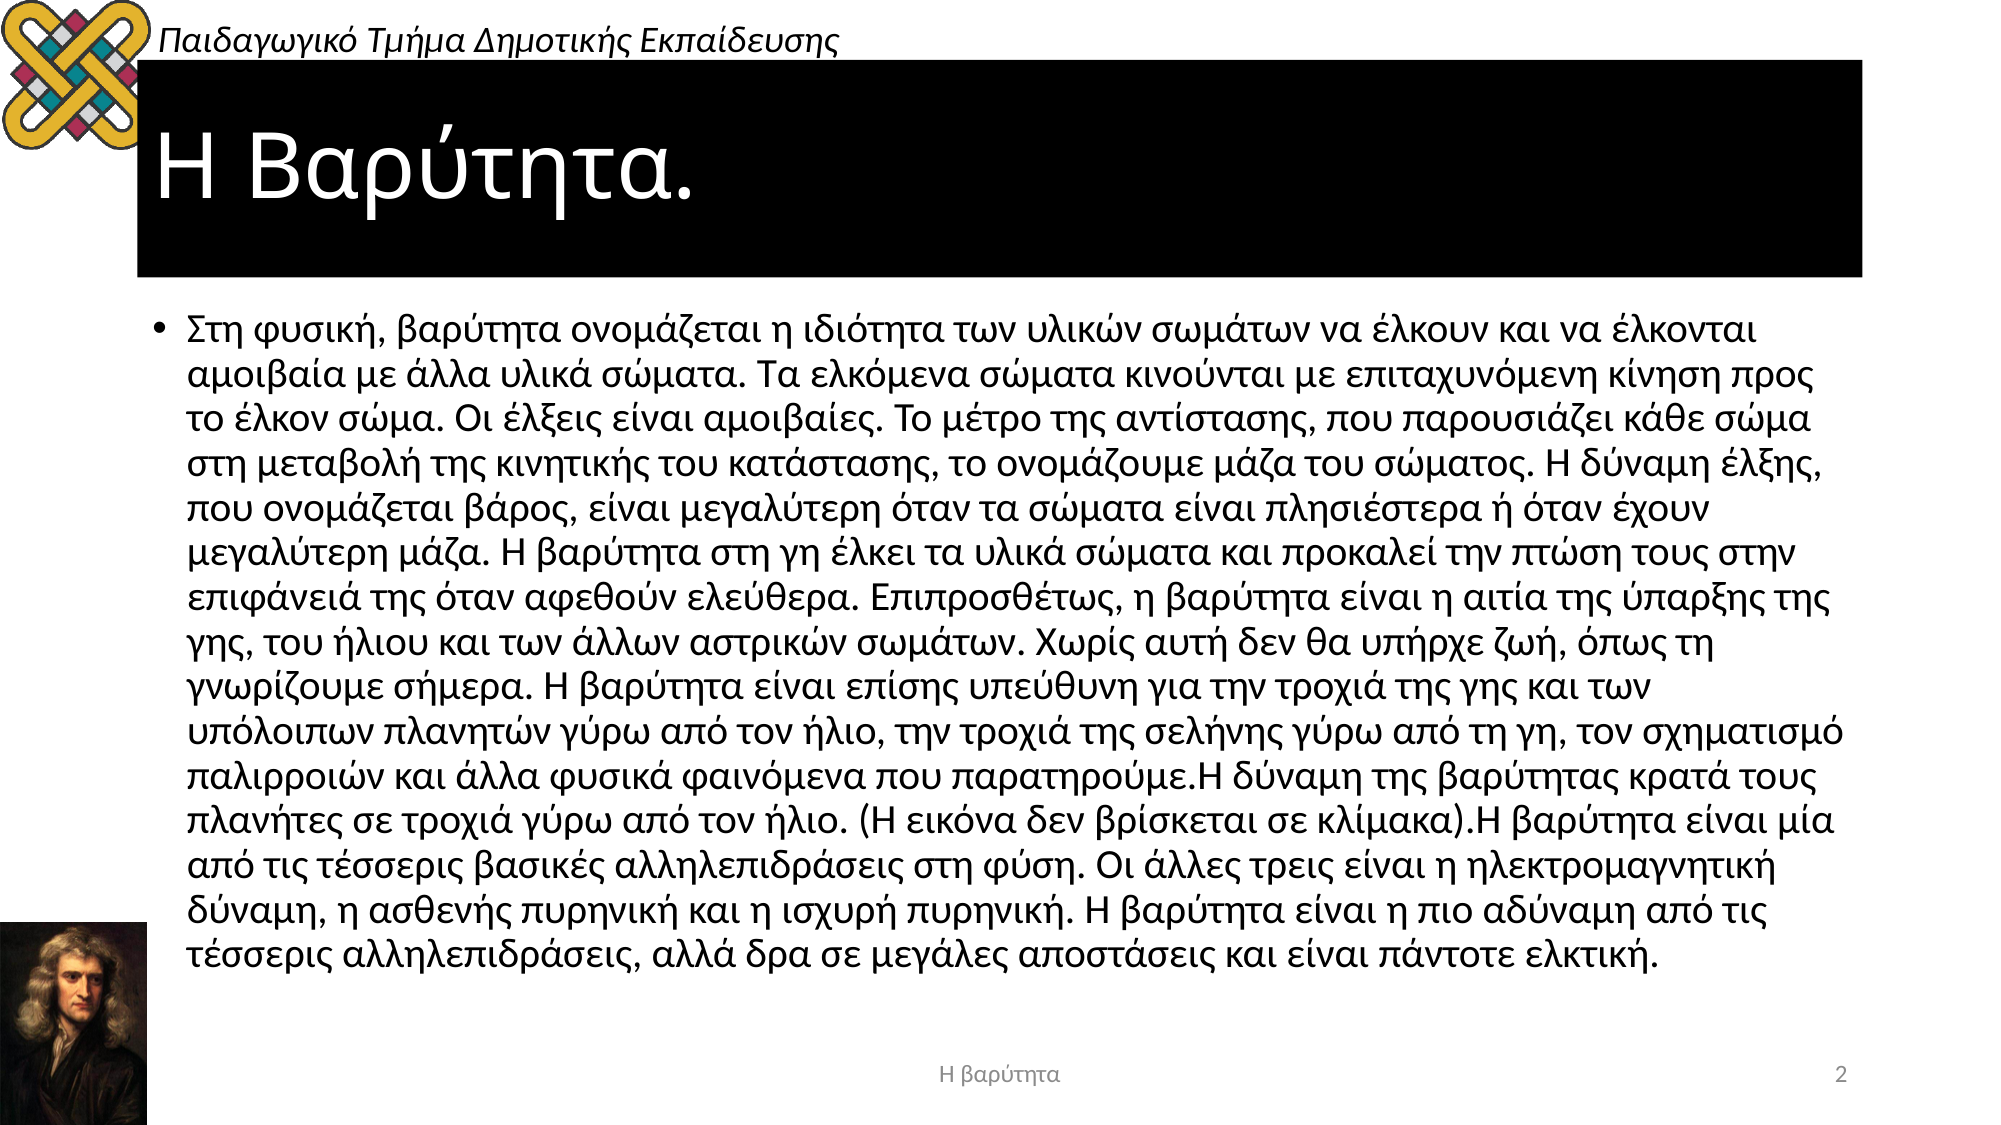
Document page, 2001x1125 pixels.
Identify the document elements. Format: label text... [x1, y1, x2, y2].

picture [1, 0, 151, 150]
footer Η βαρύτητα [662, 1042, 1338, 1103]
list Στη φυσική, βαρύτητα ονομάζεται η ιδιότητα των υλικών σωμάτων να έλκουν και να έλκονται αμοιβαία με άλλα υλικά σώματα. Τα ελκόμενα σώματα κινούνται με επιταχυνόμενη κίνηση προς το έλκον σώμα. Οι έλξεις είναι αμοιβαίες. Το μέτρο της αντίστασης, που παρουσιάζει κάθε σώμα στη μεταβολή της κινητικής του κατάστασης, το ονομάζουμε μάζα του σώματος. Η δύναμη έλξης, που ονομάζεται βάρος, είναι μεγαλύτερη όταν τα σώματα είναι πλησιέστερα ή όταν έχουν μεγαλύτερη μάζα. Η βαρύτητα στη γη έλκει τα υλικά σώματα και προκαλεί την πτώση τους στην επιφάνειά της όταν αφεθούν ελεύθερα. Επιπροσθέτως, η βαρύτητα είναι η αιτία της ύπαρξης της γης, του ήλιου και των άλλων αστρικών σωμάτων. Χωρίς αυτή δεν θα υπήρχε ζωή, όπως τη γνωρίζουμε σήμερα. Η βαρύτητα είναι επίσης υπεύθυνη για την τροχιά της γης και των υπόλοιπων πλανητών γύρω από τον ήλιο, την τροχιά της σελήνης γύρω από τη γη, τον σχηματισμό παλιρροιών και άλλα φυσικά φαινόμενα που παρατηρούμε.Η δύναμη της βαρύτητας κρατά τους πλανήτες σε τροχιά γύρω από τον ήλιο. (Η εικόνα δεν βρίσκεται σε κλίμακα).Η βαρύτητα είναι μία από τις τέσσερις βασικές αλληλεπιδράσεις στη φύση. Οι άλλες τρεις είναι η ηλεκτρομαγνητική δύναμη, η ασθενής πυρηνική και η ισχυρή πυρηνική. Η βαρύτητα είναι η πιο αδύναμη από τις τέσσερις αλληλεπιδράσεις, αλλά δρα σε μεγάλες αποστάσεις και είναι πάντοτε ελκτική. [137, 299, 1863, 1014]
title Η Βαρύτητα. [137, 59, 1863, 278]
picture [0, 922, 147, 1125]
slide_number 2 [1412, 1042, 1863, 1103]
